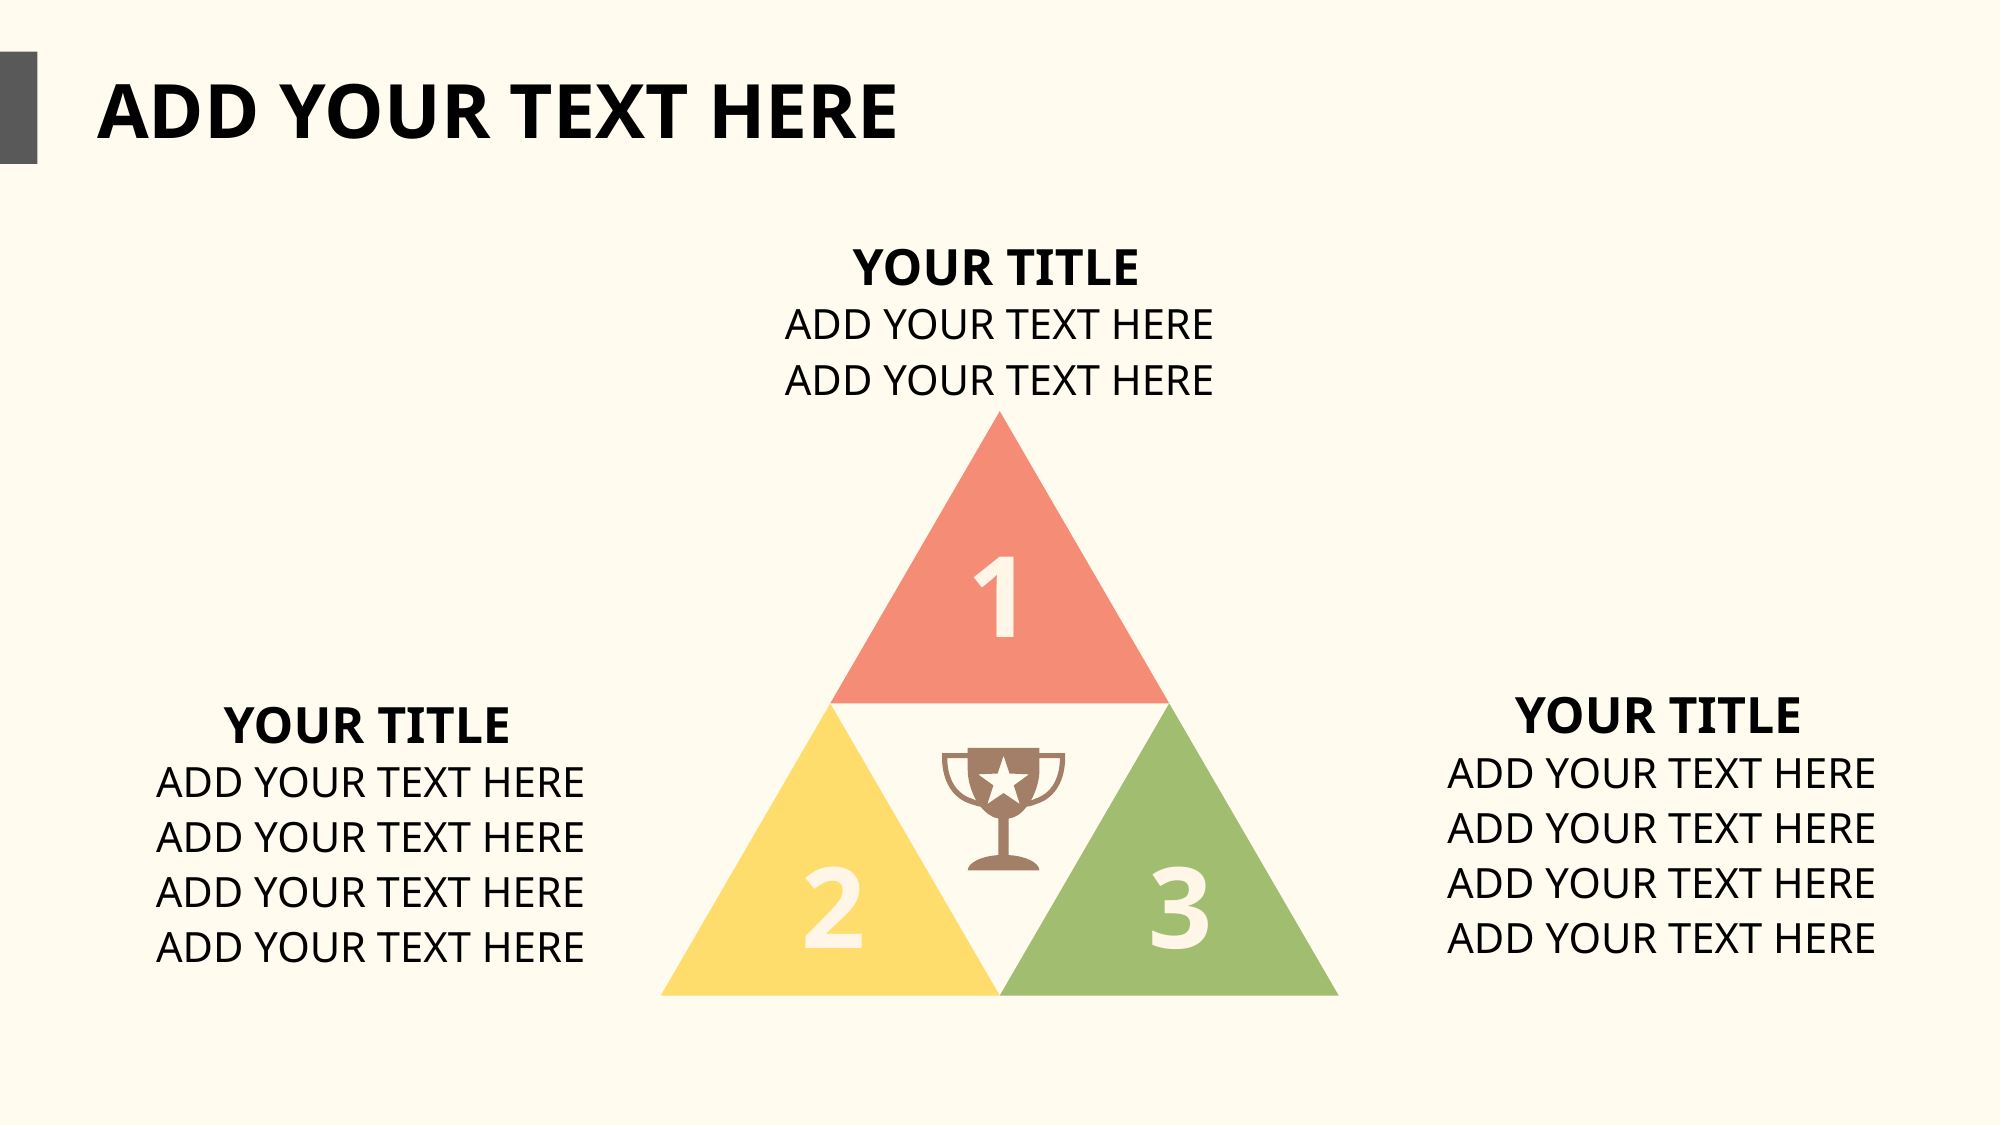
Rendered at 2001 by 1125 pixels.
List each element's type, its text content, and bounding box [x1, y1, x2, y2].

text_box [1419, 676, 1905, 971]
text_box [757, 228, 1242, 412]
text_box ADD YOUR TEXT HERE [82, 55, 915, 161]
text_box [0, 51, 38, 165]
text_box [128, 686, 614, 980]
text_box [660, 411, 1339, 996]
